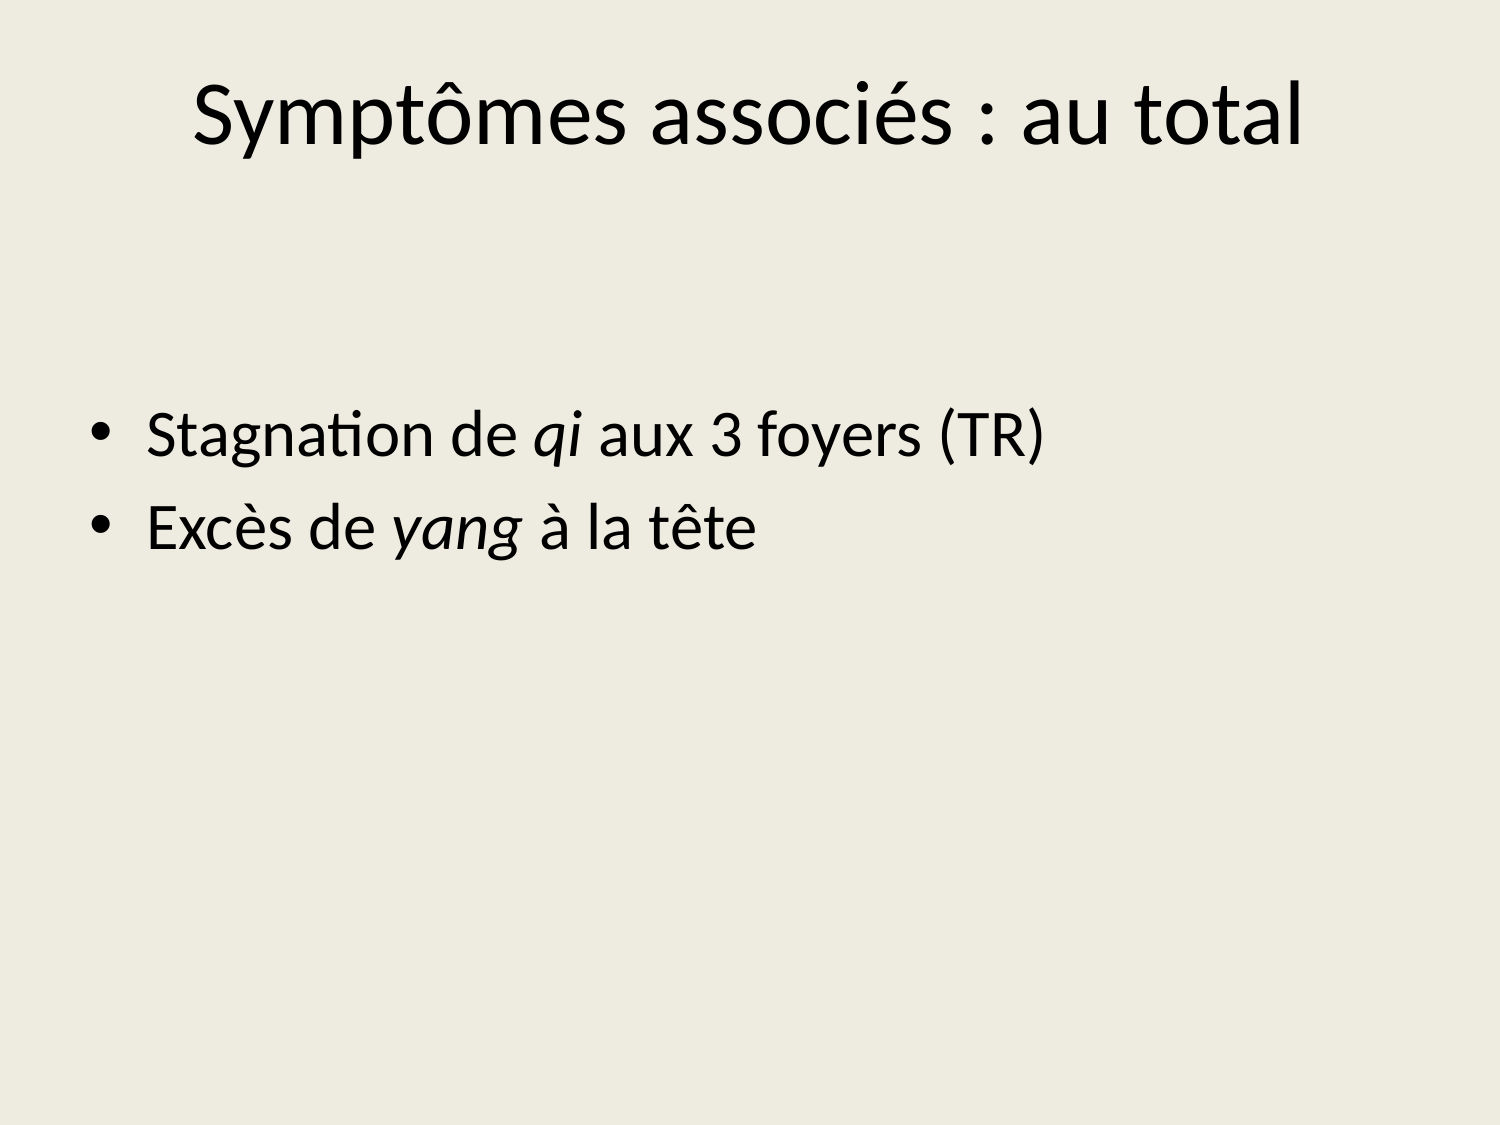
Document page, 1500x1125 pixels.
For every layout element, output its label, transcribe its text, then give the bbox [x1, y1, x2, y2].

title Symptômes associés : au total [75, 45, 1425, 233]
list Stagnation de qi aux 3 foyers (TR) Excès de yang à la tête [75, 382, 1425, 1125]
